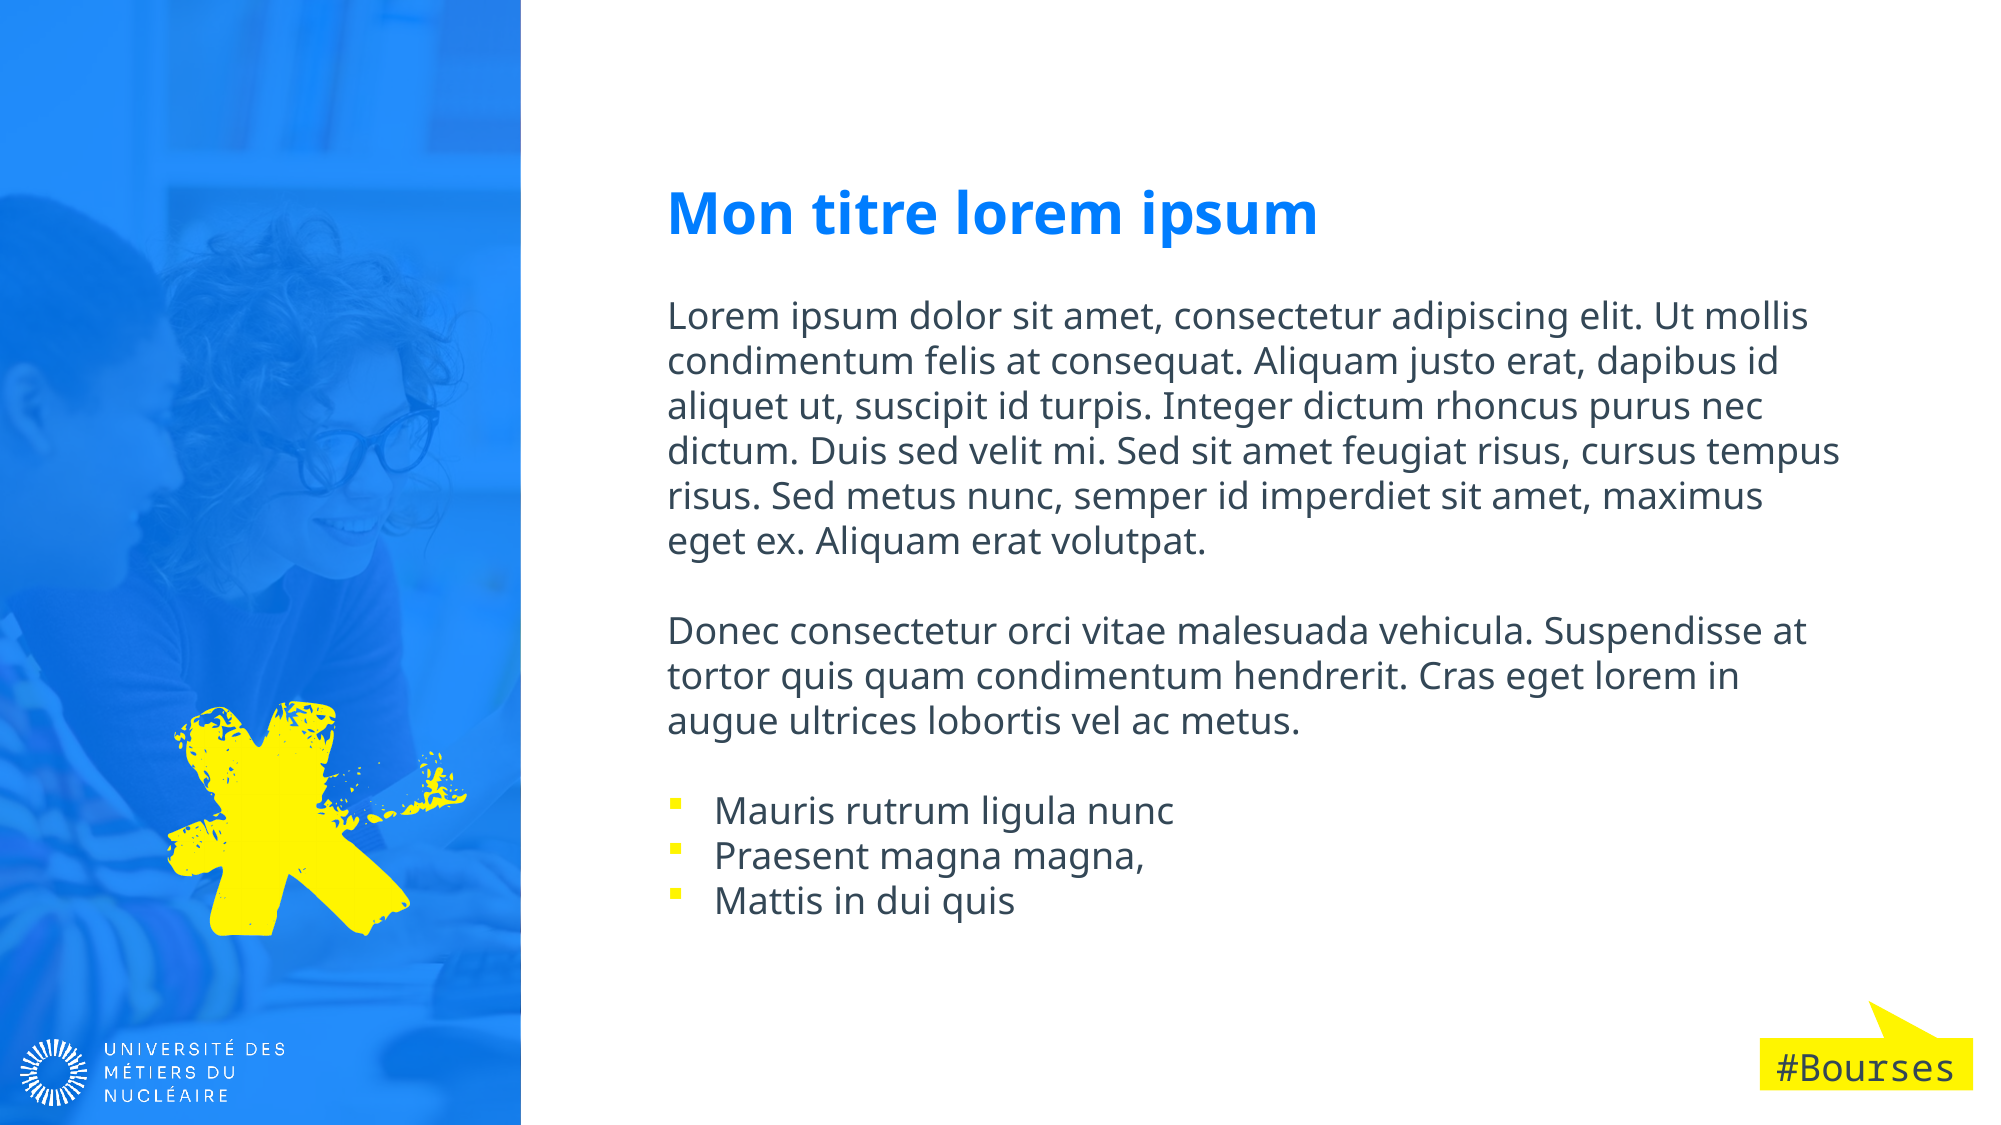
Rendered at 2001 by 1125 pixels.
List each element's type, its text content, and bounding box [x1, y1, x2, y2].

picture [0, 0, 521, 1125]
text_box Lorem ipsum dolor sit amet, consectetur adipiscing elit. Ut mollis condimentum felis at consequat. Aliquam justo erat, dapibus id aliquet ut, suscipit id turpis. Integer dictum rhoncus purus nec dictum. Duis sed velit mi. Sed sit amet feugiat risus, cursus tempus risus. Sed metus nunc, semper id imperdiet sit amet, maximus eget ex. Aliquam erat volutpat. Donec consectetur orci vitae malesuada vehicula. Suspendisse at tortor quis quam condimentum hendrerit. Cras eget lorem in augue ultrices lobortis vel ac metus. Mauris rutrum ligula nunc Praesent magna magna, Mattis in dui quis [652, 284, 1863, 929]
text_box Mon titre lorem ipsum [652, 169, 1928, 254]
